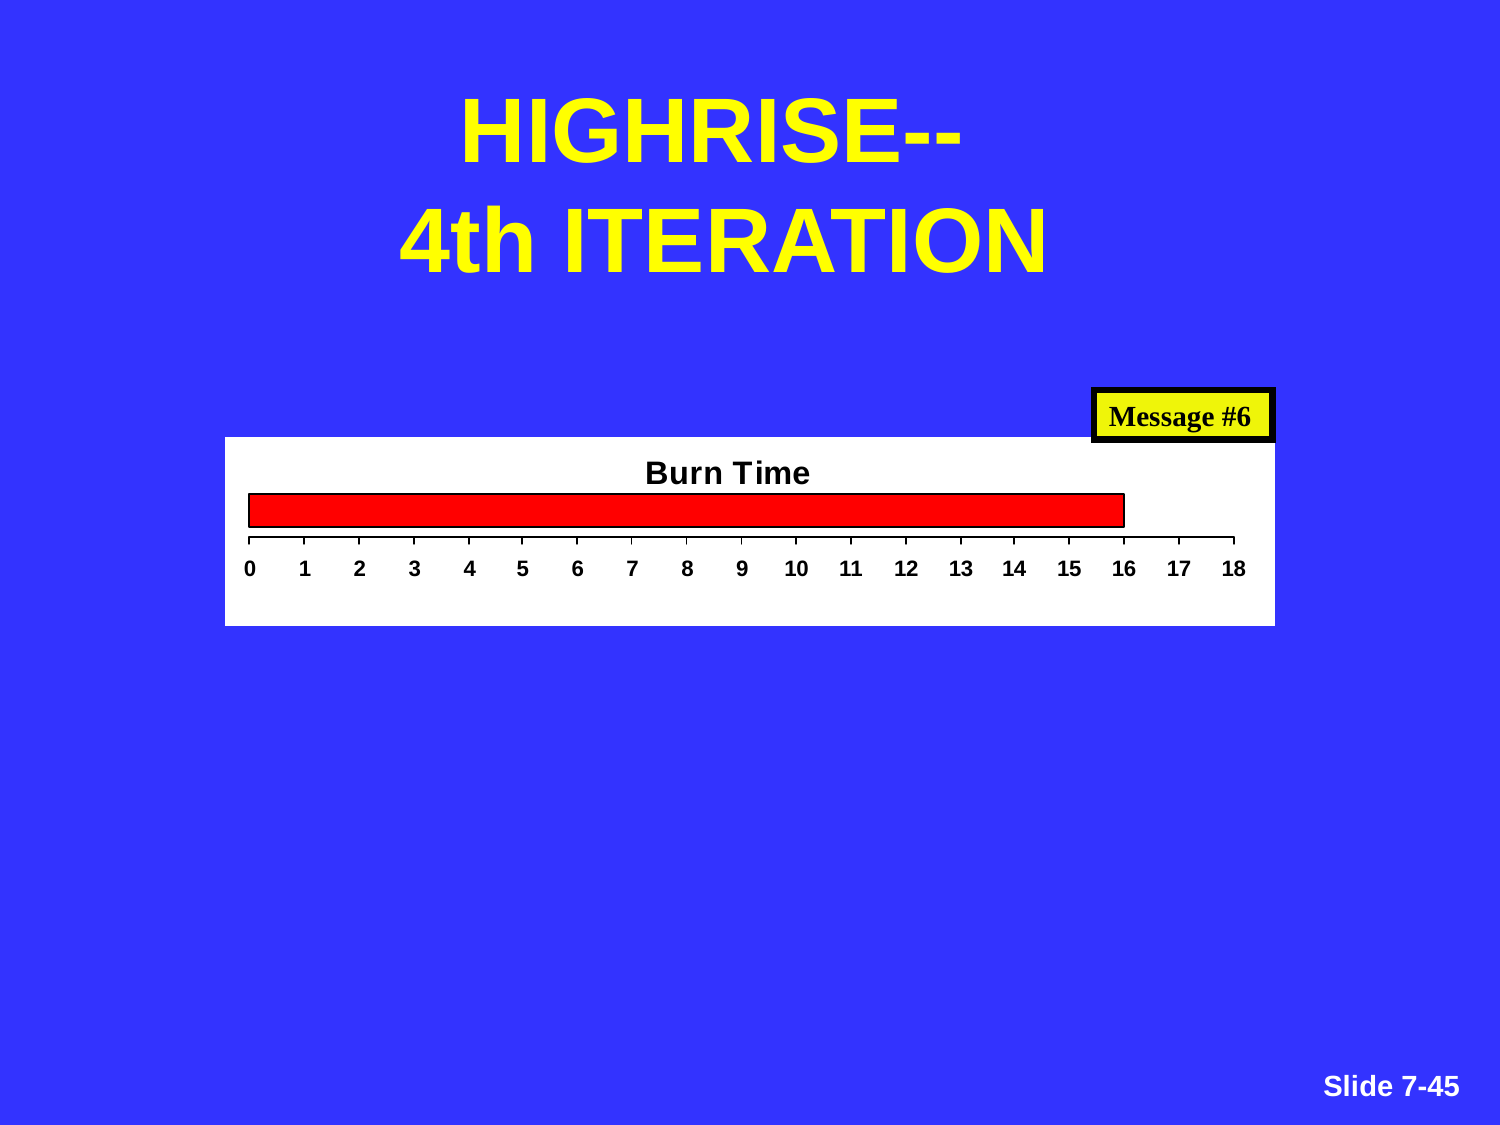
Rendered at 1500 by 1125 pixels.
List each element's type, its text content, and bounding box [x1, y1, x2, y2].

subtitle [224, 437, 1276, 627]
title HIGHRISE-- 4th ITERATION [87, 87, 1363, 276]
text_box Message #6 [1093, 389, 1273, 436]
slide_number Slide 7-187 [1124, 1059, 1476, 1125]
